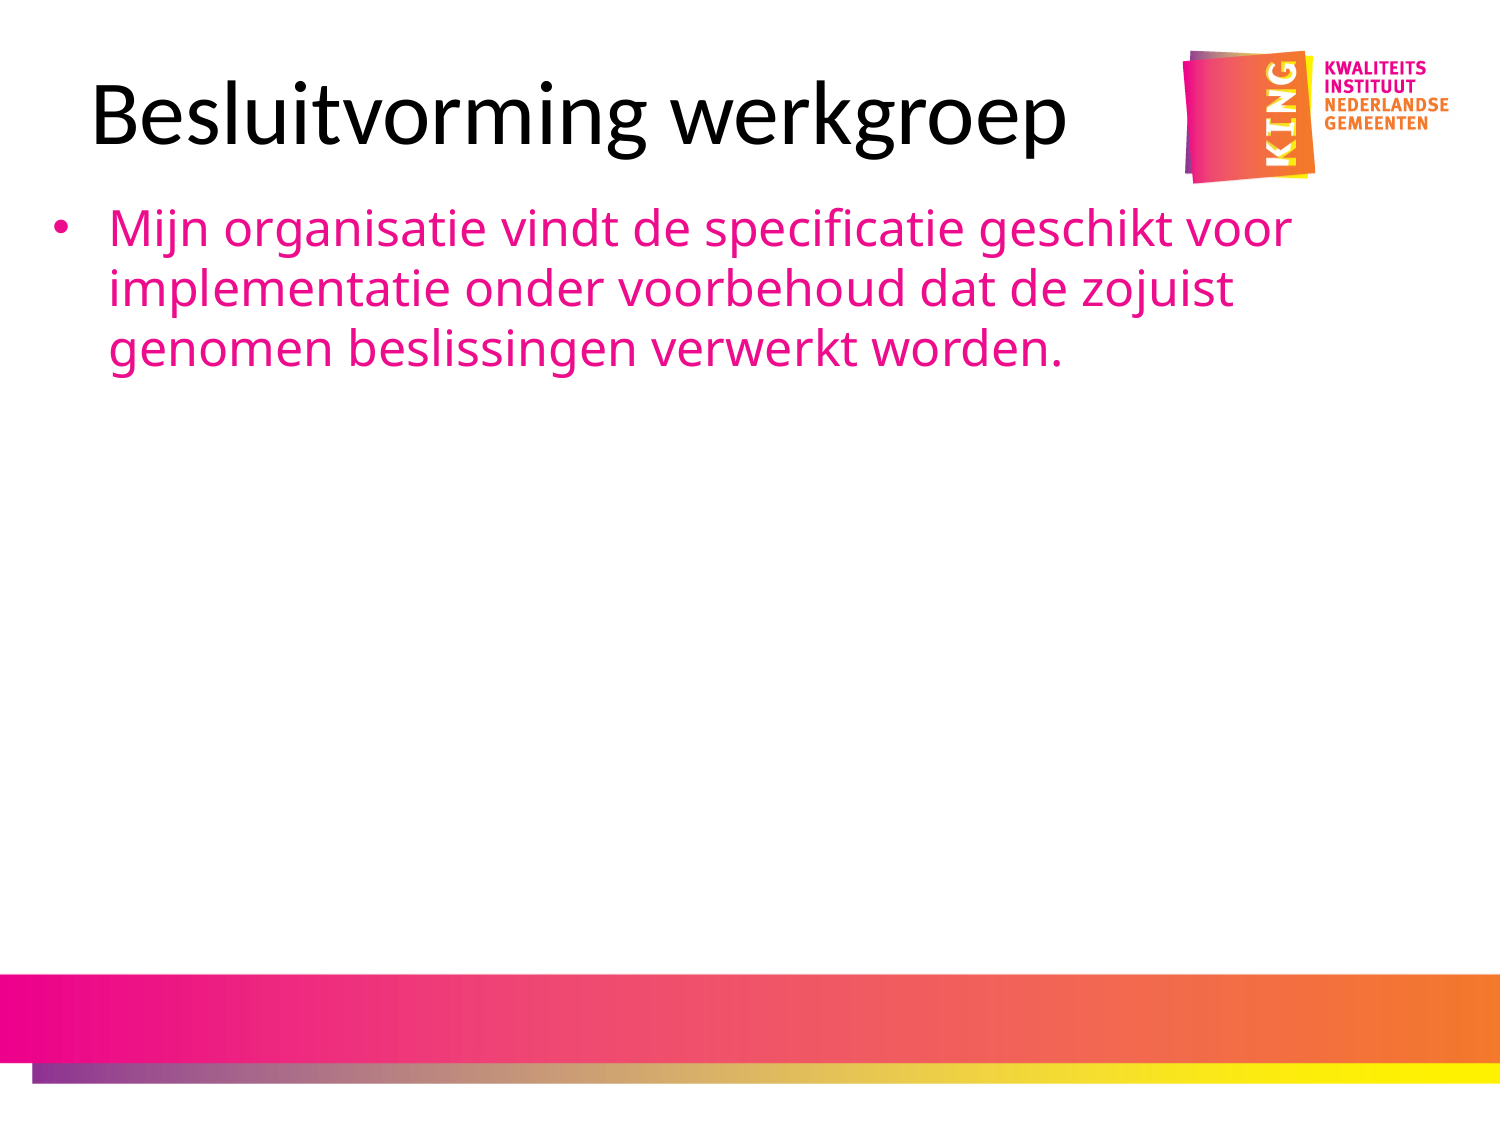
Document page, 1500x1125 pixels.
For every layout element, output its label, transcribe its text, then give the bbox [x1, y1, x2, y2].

list Mijn organisatie vindt de specificatie geschikt voor implementatie onder voorbehoud dat de zojuist genomen beslissingen verwerkt worden. [36, 188, 1426, 932]
title Besluitvorming werkgroep [75, 45, 1425, 188]
picture [0, 0, 1500, 1125]
